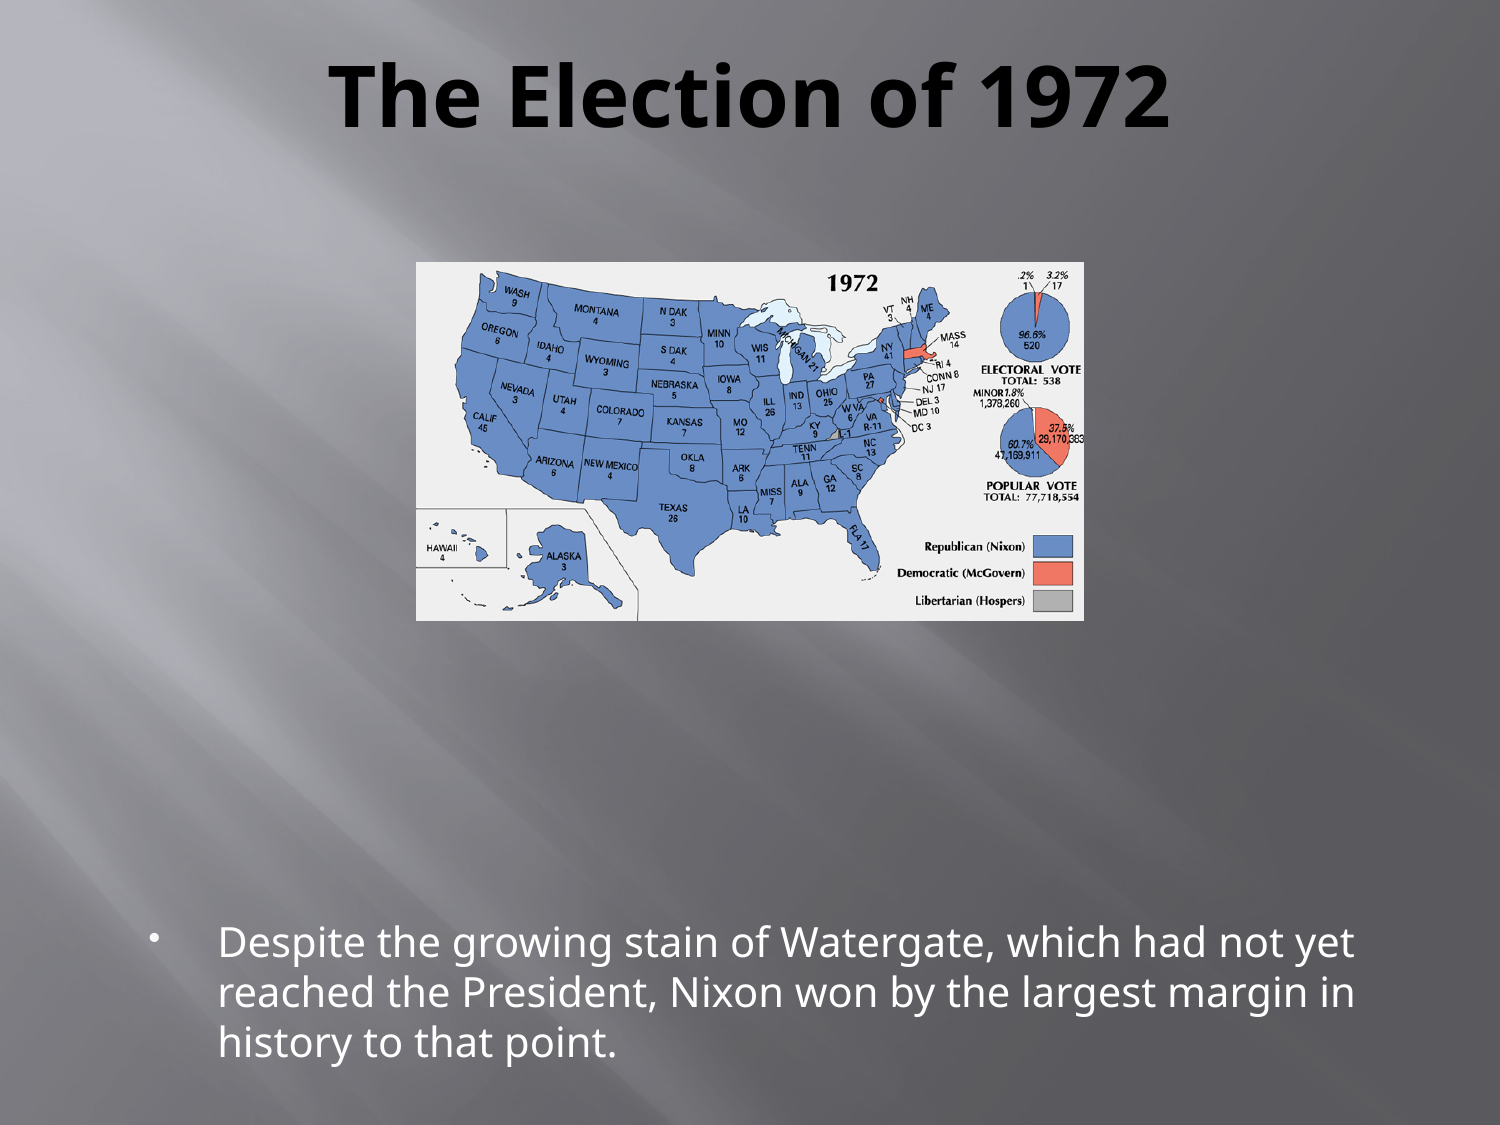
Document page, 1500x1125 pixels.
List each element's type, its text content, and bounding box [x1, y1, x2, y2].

list Despite the growing stain of Watergate, which had not yet reached the President, Nixon won by the largest margin in history to that point. [112, 908, 1463, 1075]
title The Election of 1972 [75, 0, 1425, 188]
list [416, 262, 1084, 622]
